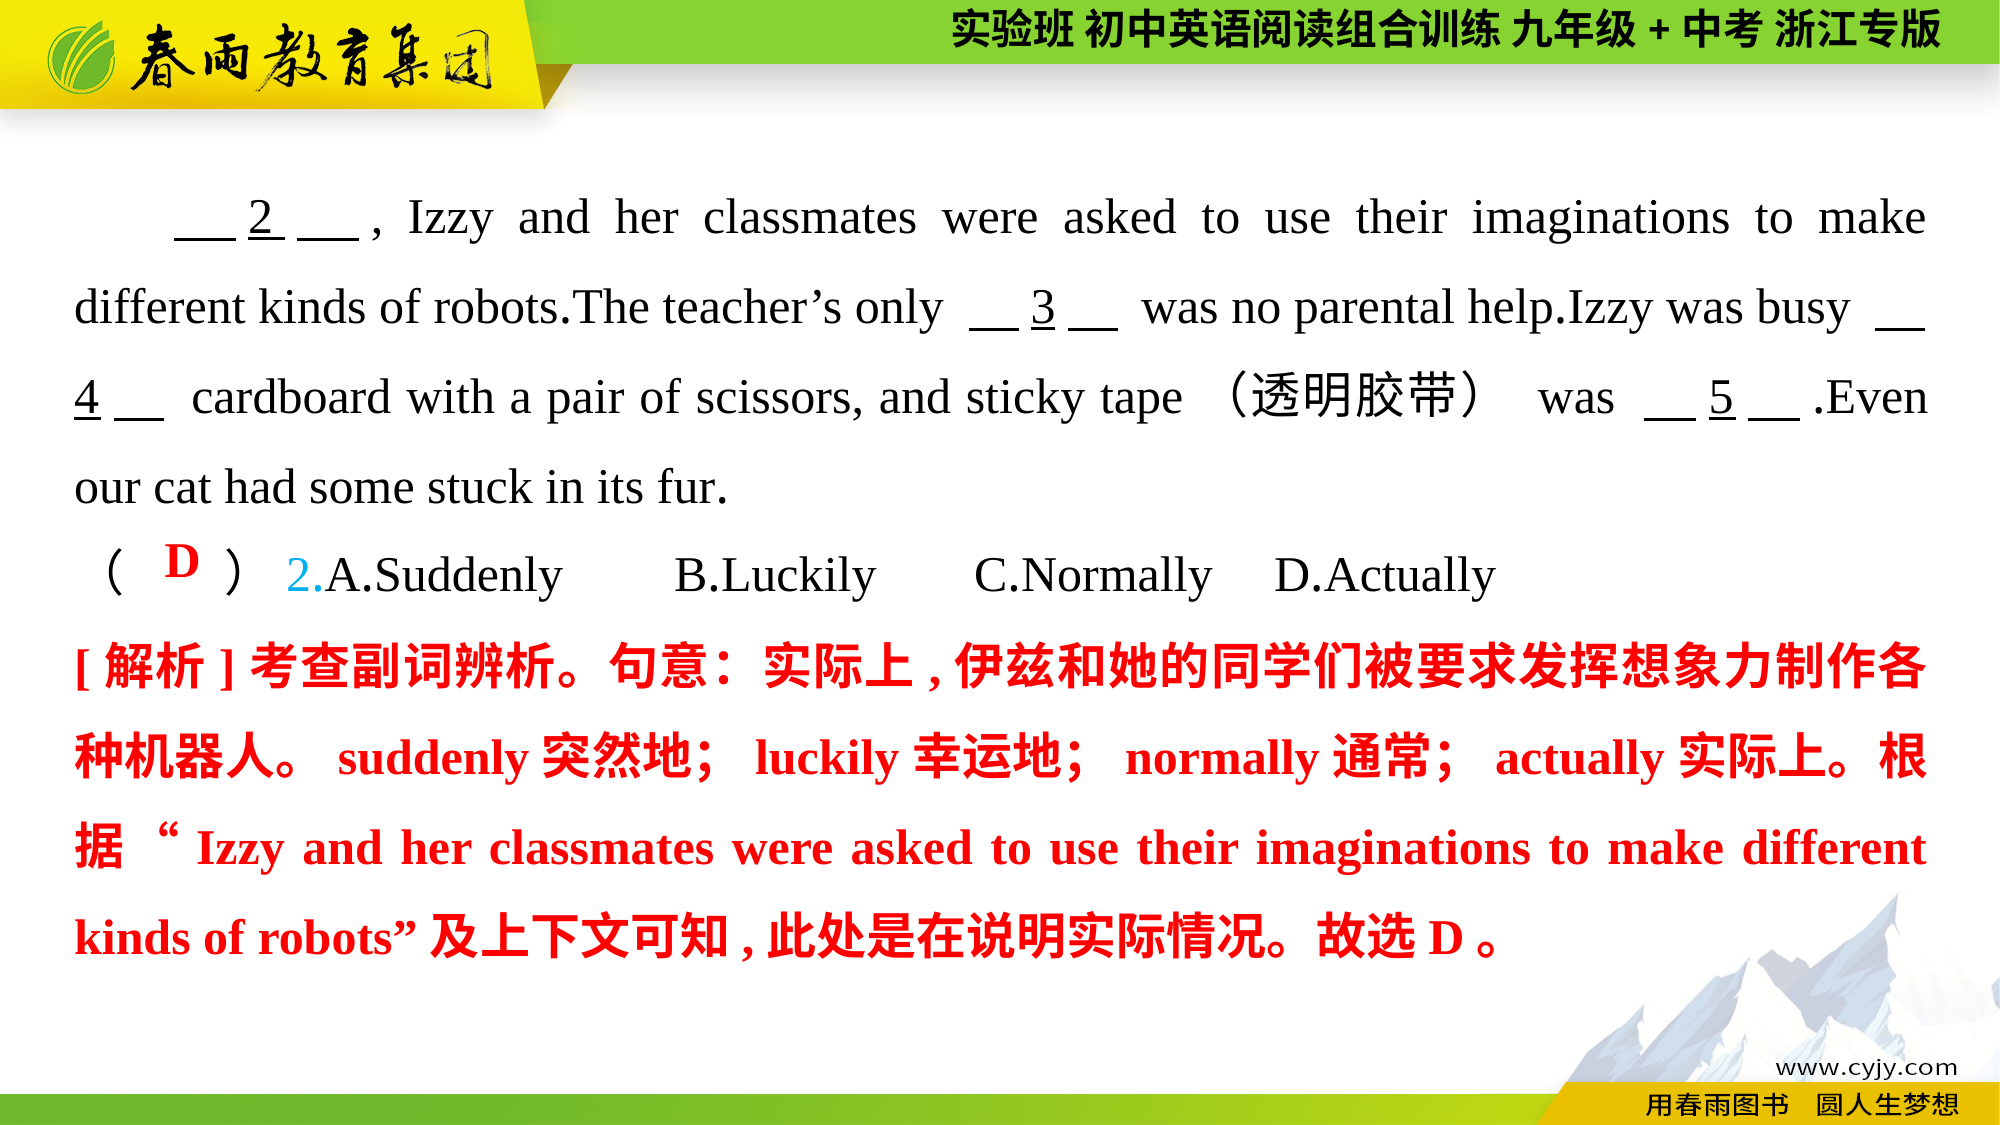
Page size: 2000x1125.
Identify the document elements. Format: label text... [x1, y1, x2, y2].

text_box D [149, 519, 216, 595]
list 2 , Izzy and her classmates were asked to use their imaginations to make different kinds of robots.The teacher’s only 3 was no parental help.Izzy was busy 4 cardboard with a pair of scissors, and sticky tape（透明胶带） was 5 .Even our cat had some stuck in its fur. [59, 146, 1944, 503]
text_box （ ）2.A.Suddenly B.Luckily C.Normally D.Actually [59, 503, 1944, 597]
text_box [解析]考查副词辨析。句意：实际上,伊兹和她的同学们被要求发挥想象力制作各种机器人。suddenly突然地；luckily幸运地；normally通常；actually实际上。根据“Izzy and her classmates were asked to use their imaginations to make different kinds of robots”及上下文可知,此处是在说明实际情况。故选D。 [59, 597, 1944, 973]
picture [0, 0, 2000, 1125]
